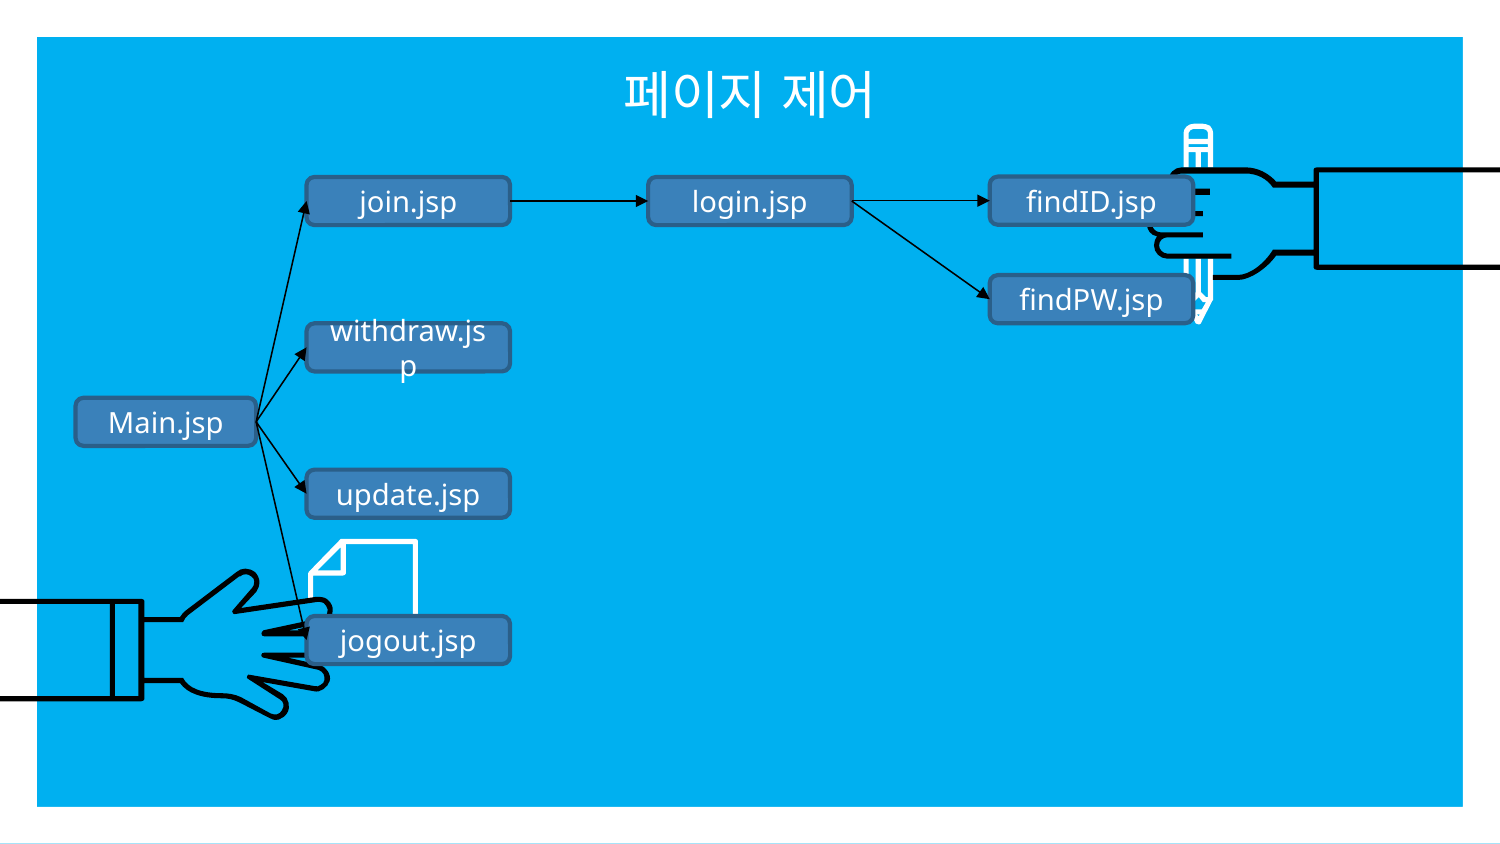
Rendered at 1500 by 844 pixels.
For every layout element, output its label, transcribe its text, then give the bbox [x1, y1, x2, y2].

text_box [255, 421, 307, 641]
text_box jogout.jsp [304, 613, 513, 667]
picture [402, 374, 412, 382]
text_box login.jsp [646, 174, 854, 228]
title 페이지 제어 [430, 41, 1070, 140]
text_box findID.jsp [987, 174, 1196, 227]
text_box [255, 200, 307, 347]
text_box update.jsp [311, 467, 513, 520]
text_box withdraw.jsp [311, 321, 513, 374]
text_box join.jsp [304, 174, 513, 228]
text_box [255, 347, 307, 421]
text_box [851, 200, 990, 300]
text_box findPW.jsp [987, 272, 1196, 326]
text_box Main.jsp [73, 395, 249, 449]
